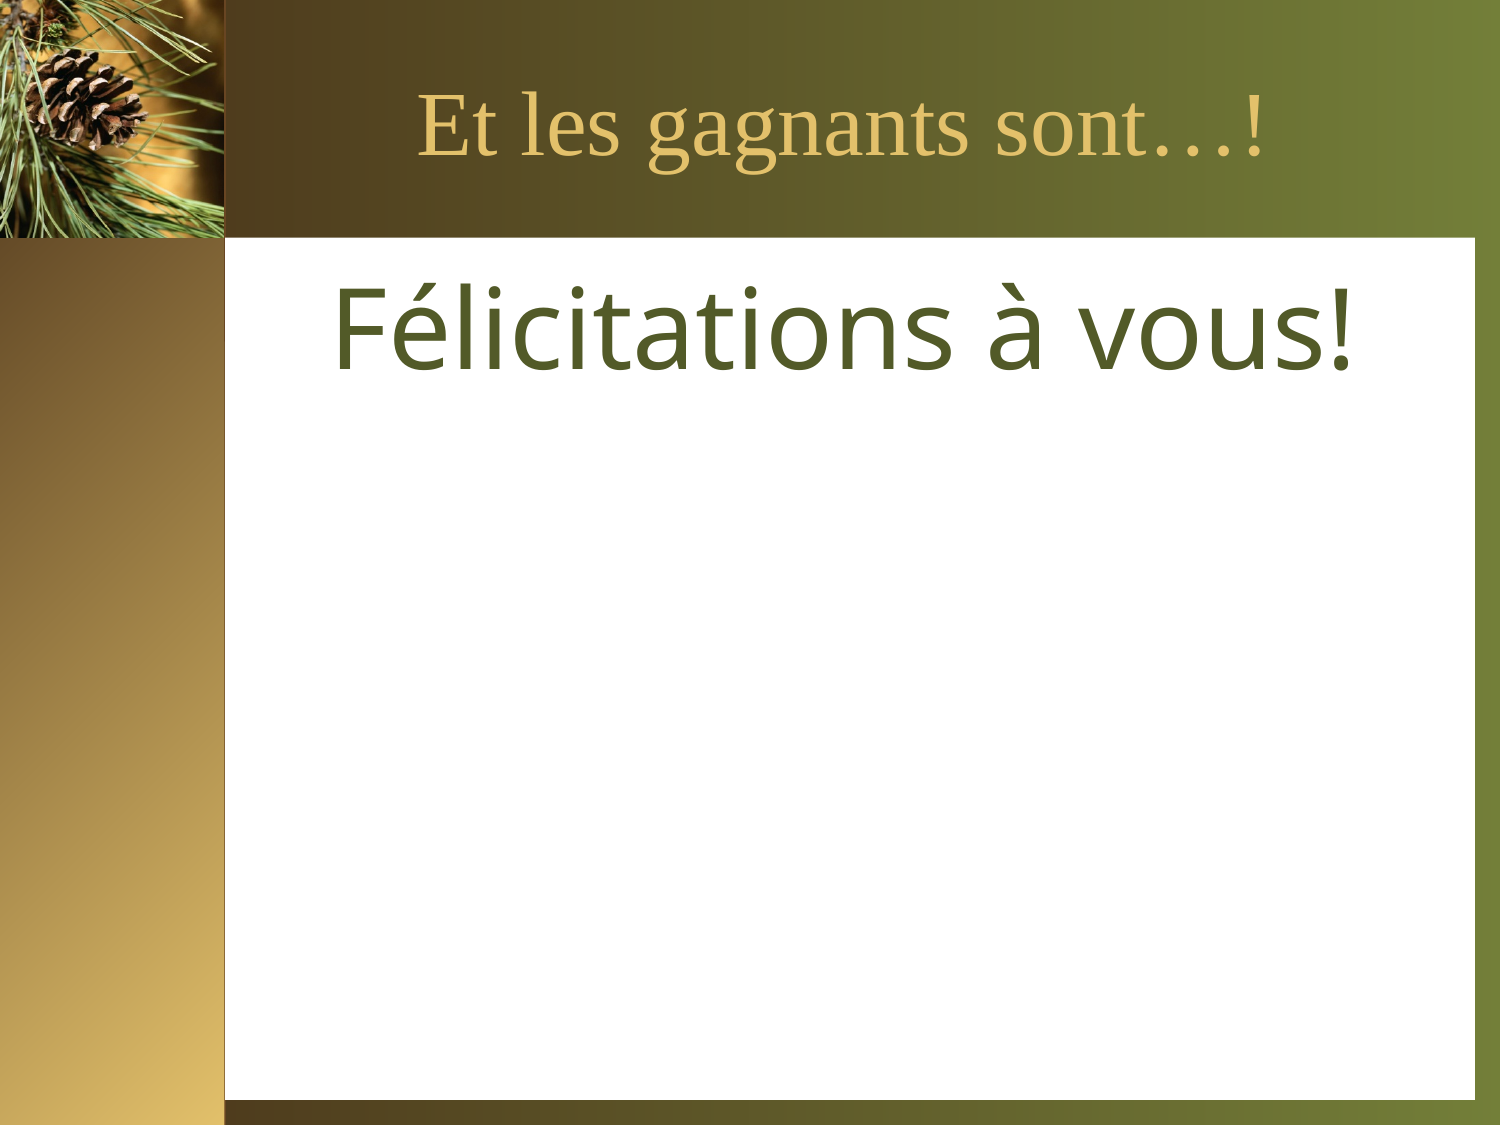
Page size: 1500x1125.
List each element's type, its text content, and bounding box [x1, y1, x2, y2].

list Félicitations à vous! [249, 249, 1438, 1088]
picture [0, 0, 224, 238]
title Et les gagnants sont…! [249, 24, 1438, 213]
